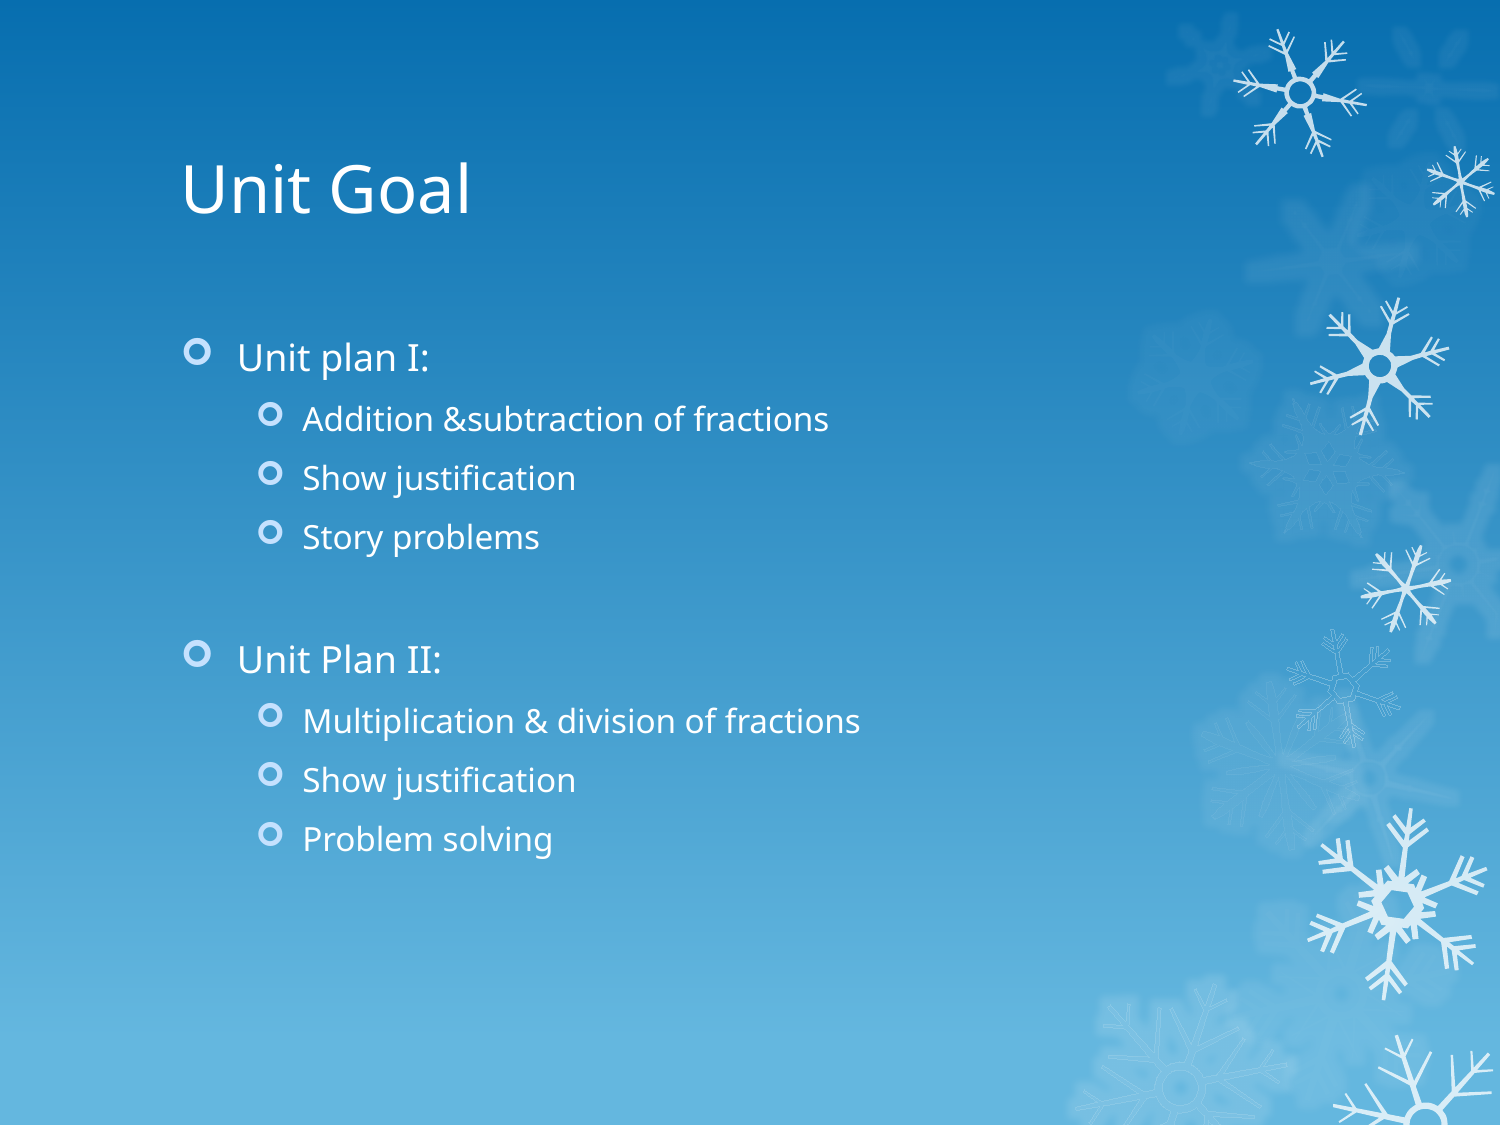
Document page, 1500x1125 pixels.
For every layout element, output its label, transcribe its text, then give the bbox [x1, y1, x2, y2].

list Unit plan I: Addition &subtraction of fractions Show justification Story problems Unit Plan II: Multiplication & division of fractions Show justification Problem solving [165, 296, 1335, 962]
title Unit Goal [165, 110, 1335, 263]
